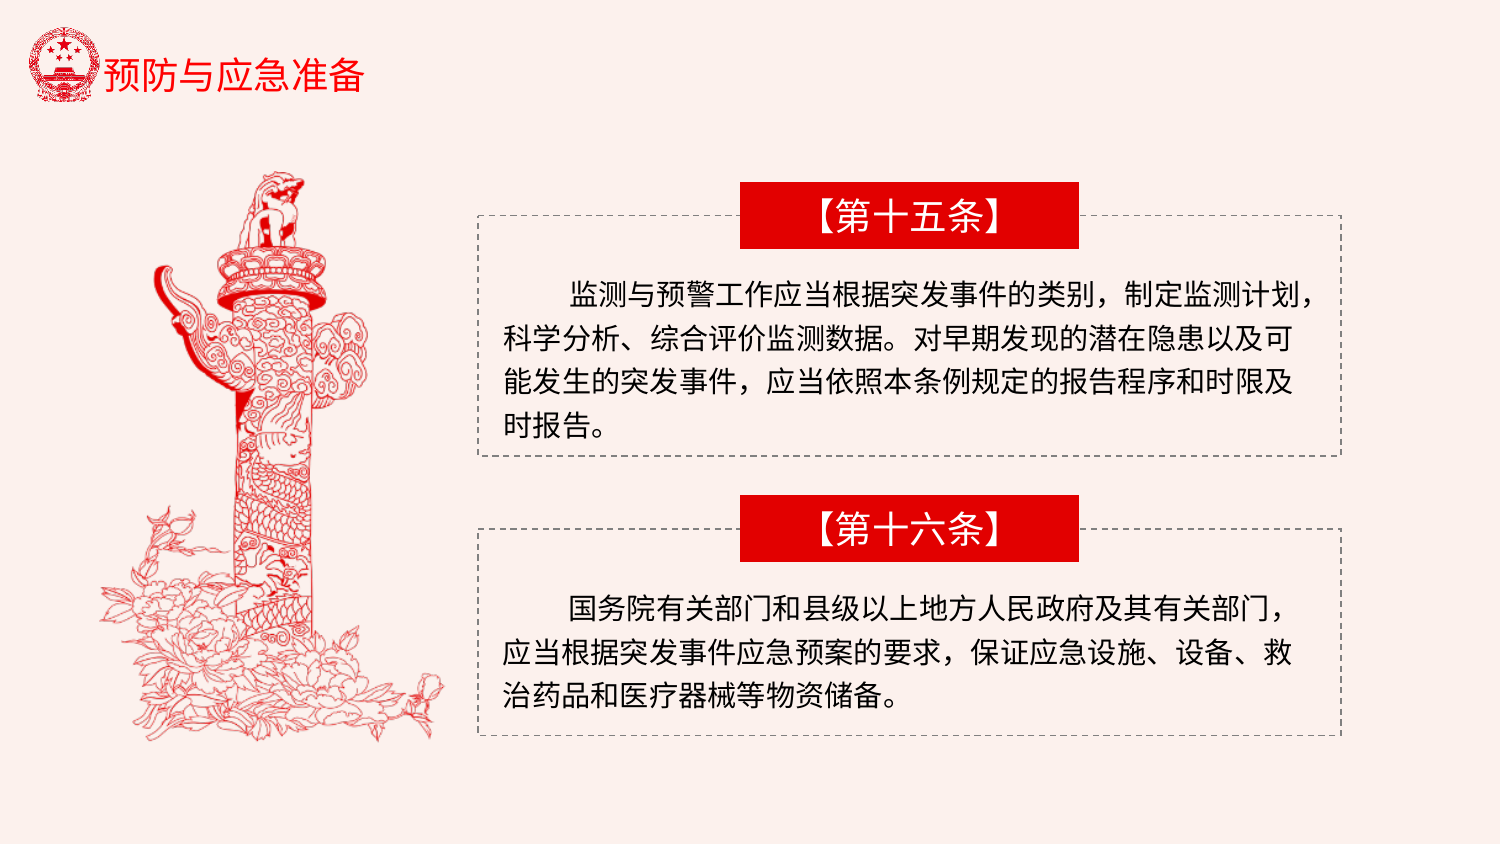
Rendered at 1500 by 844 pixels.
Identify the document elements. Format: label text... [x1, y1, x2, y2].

text_box 【第十五条】 [740, 182, 1079, 249]
text_box [477, 528, 1342, 736]
text_box [477, 215, 1342, 457]
picture [99, 171, 453, 751]
text_box 监测与预警工作应当根据突发事件的类别，制定监测计划，科学分析、综合评价监测数据。对早期发现的潜在隐患以及可能发生的突发事件，应当依照本条例规定的报告程序和时限及时报告。 [492, 261, 1327, 448]
text_box 【第十六条】 [740, 495, 1079, 562]
text_box 国务院有关部门和县级以上地方人民政府及其有关部门，应当根据突发事件应急预案的要求，保证应急设施、设备、救治药品和医疗器械等物资储备。 [491, 575, 1328, 719]
picture [25, 24, 105, 108]
